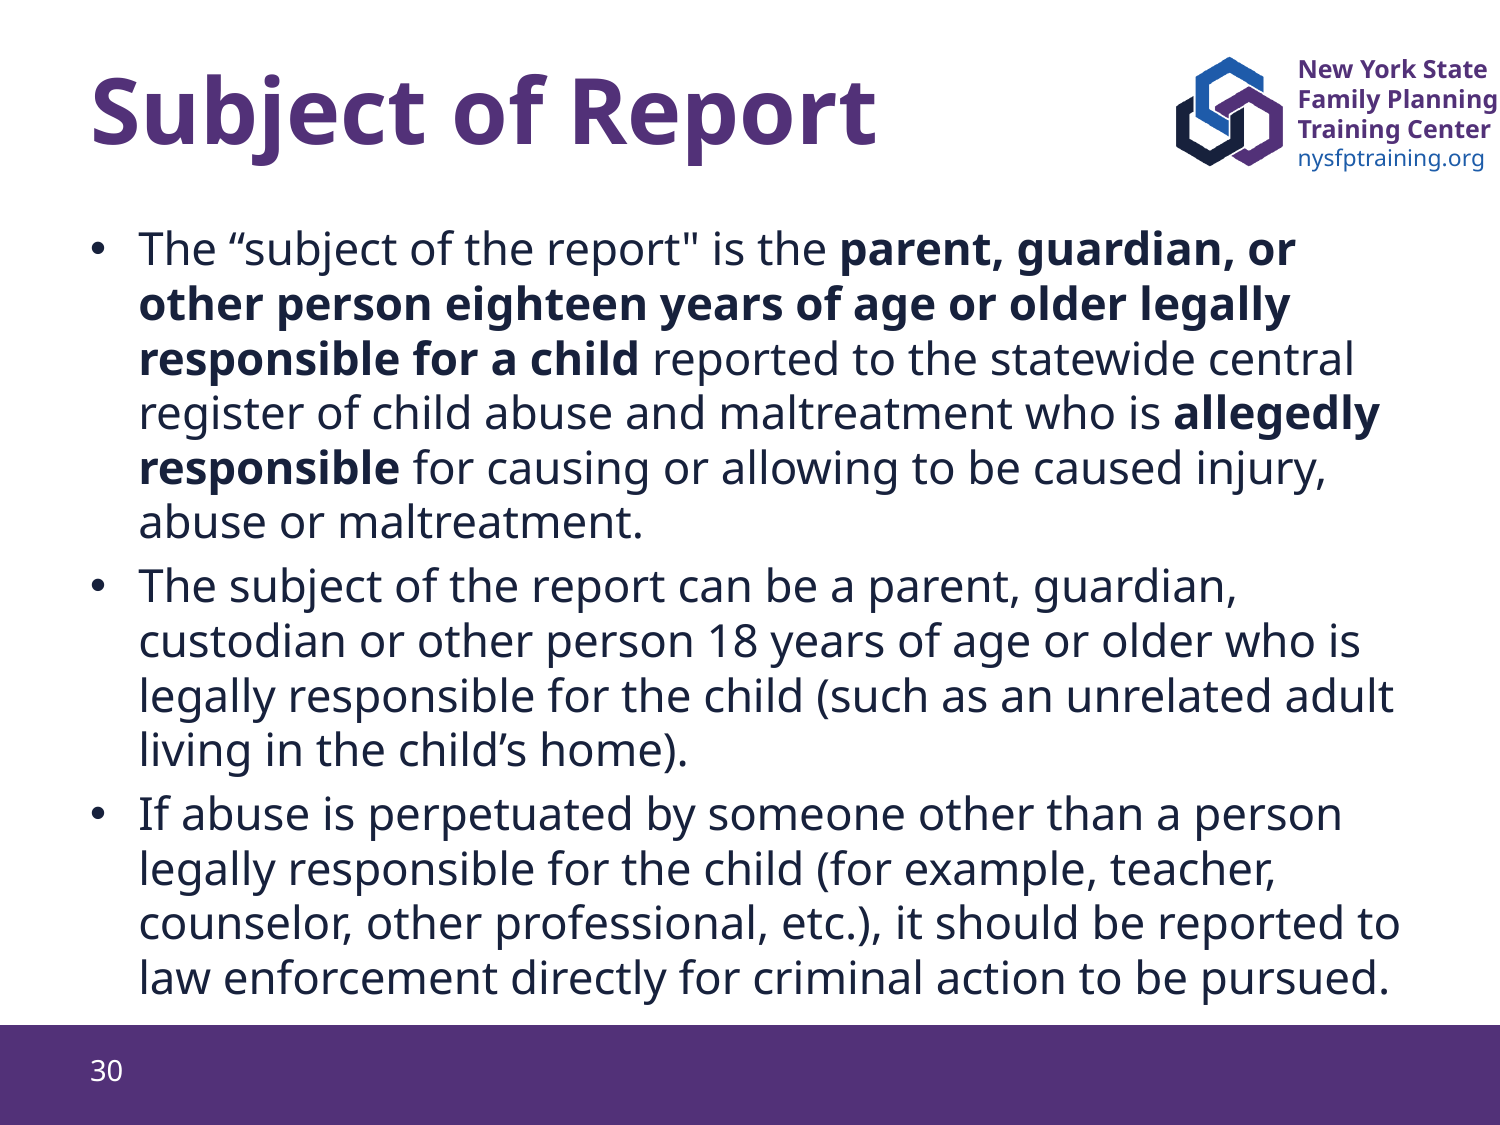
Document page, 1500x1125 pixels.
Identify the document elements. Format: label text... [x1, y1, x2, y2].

slide_number 30 [75, 1042, 285, 1103]
list The “subject of the report" is the parent, guardian, or other person eighteen years of age or older legally responsible for a child reported to the statewide central register of child abuse and maltreatment who is allegedly responsible for causing or allowing to be caused injury, abuse or maltreatment. The subject of the report can be a parent, guardian, custodian or other person 18 years of age or older who is legally responsible for the child (such as an unrelated adult living in the child’s home). If abuse is perpetuated by someone other than a person legally responsible for the child (for example, teacher, counselor, other professional, etc.), it should be reported to law enforcement directly for criminal action to be pursued. [75, 212, 1425, 1043]
picture [1175, 55, 1284, 168]
title Subject of Report [75, 45, 1063, 212]
